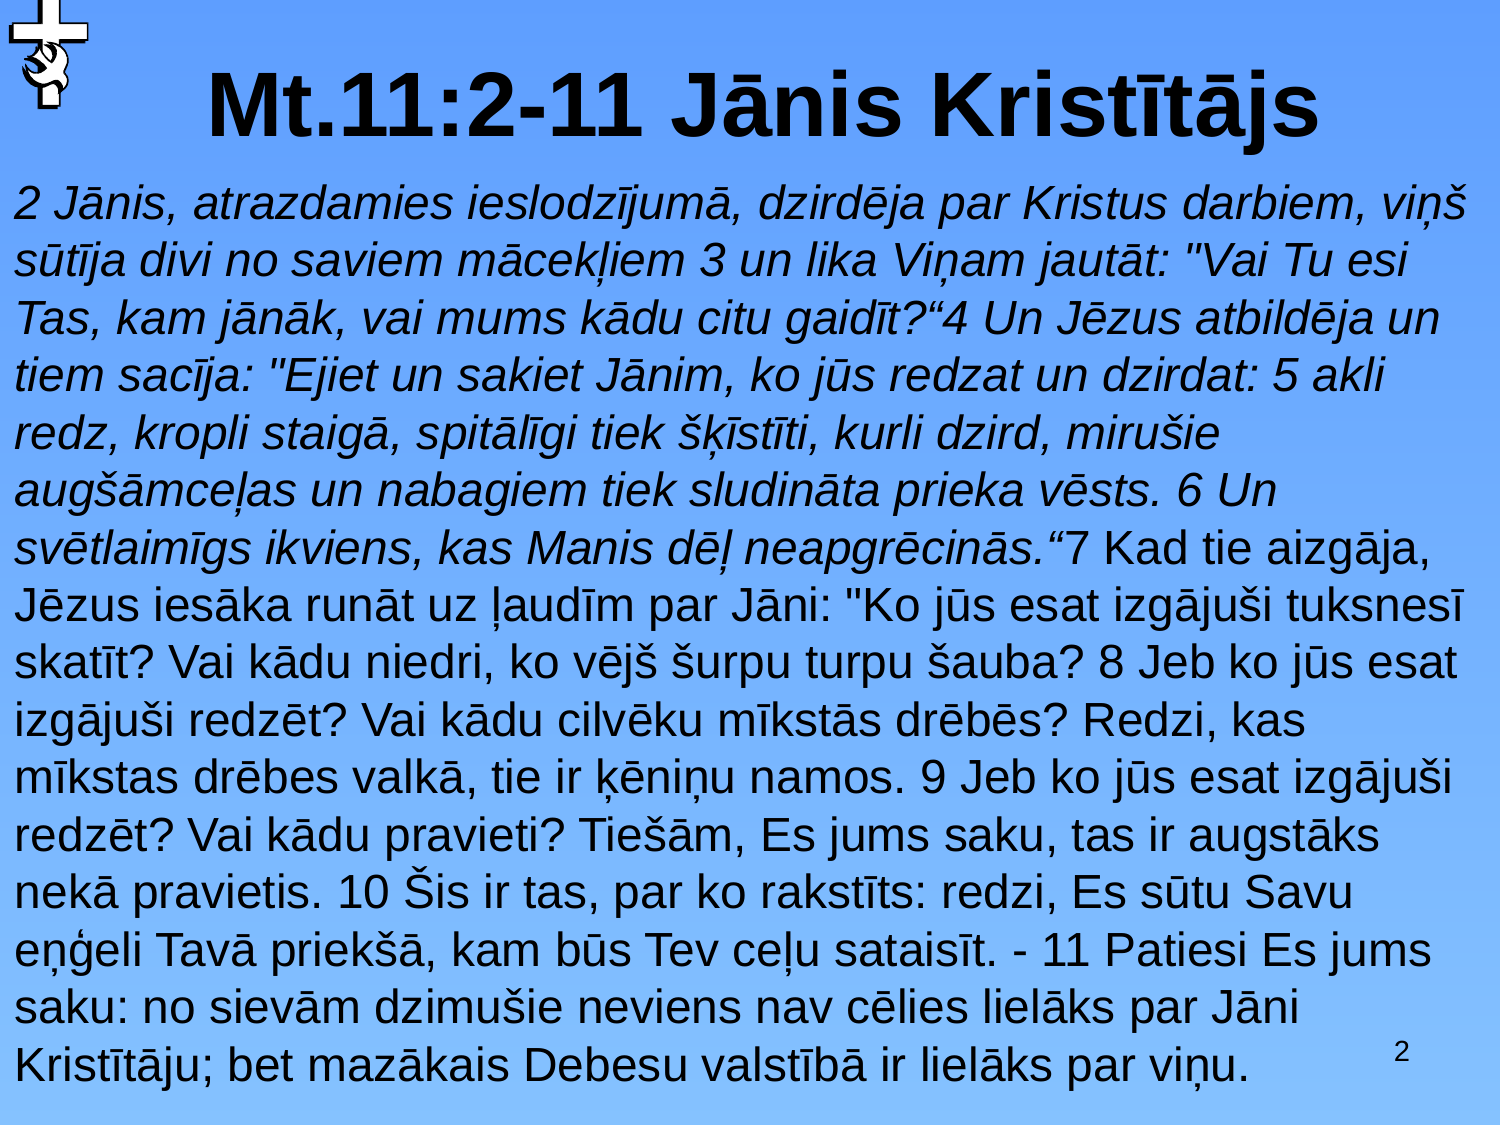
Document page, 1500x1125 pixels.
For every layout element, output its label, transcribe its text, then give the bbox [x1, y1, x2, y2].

picture [8, 0, 89, 110]
title Mt.11:2-11 Jānis Kristītājs [29, 11, 1500, 164]
text_box 2 Jānis, atrazdamies ieslodzījumā, dzirdēja par Kristus darbiem, viņš sūtīja divi no saviem mācekļiem 3 un lika Viņam jautāt: "Vai Tu esi Tas, kam jānāk, vai mums kādu citu gaidīt?“4 Un Jēzus atbildēja un tiem sacīja: "Ejiet un sakiet Jānim, ko jūs redzat un dzirdat: 5 akli redz, kropli staigā, spitālīgi tiek šķīstīti, kurli dzird, mirušie augšāmceļas un nabagiem tiek sludināta prieka vēsts. 6 Un svētlaimīgs ikviens, kas Manis dēļ neapgrēcinās.“7 Kad tie aizgāja, Jēzus iesāka runāt uz ļaudīm par Jāni: "Ko jūs esat izgājuši tuksnesī skatīt? Vai kādu niedri, ko vējš šurpu turpu šauba? 8 Jeb ko jūs esat izgājuši redzēt? Vai kādu cilvēku mīkstās drēbēs? Redzi, kas mīkstas drēbes valkā, tie ir ķēniņu namos. 9 Jeb ko jūs esat izgājuši redzēt? Vai kādu pravieti? Tiešām, Es jums saku, tas ir augstāks nekā pravietis. 10 Šis ir tas, par ko rakstīts: redzi, Es sūtu Savu eņģeli Tavā priekšā, kam būs Tev ceļu sataisīt. - 11 Patiesi Es jums saku: no sievām dzimušie neviens nav cēlies lielāks par Jāni Kristītāju; bet mazākais Debesu valstībā ir lielāks par viņu. [0, 164, 1500, 1125]
